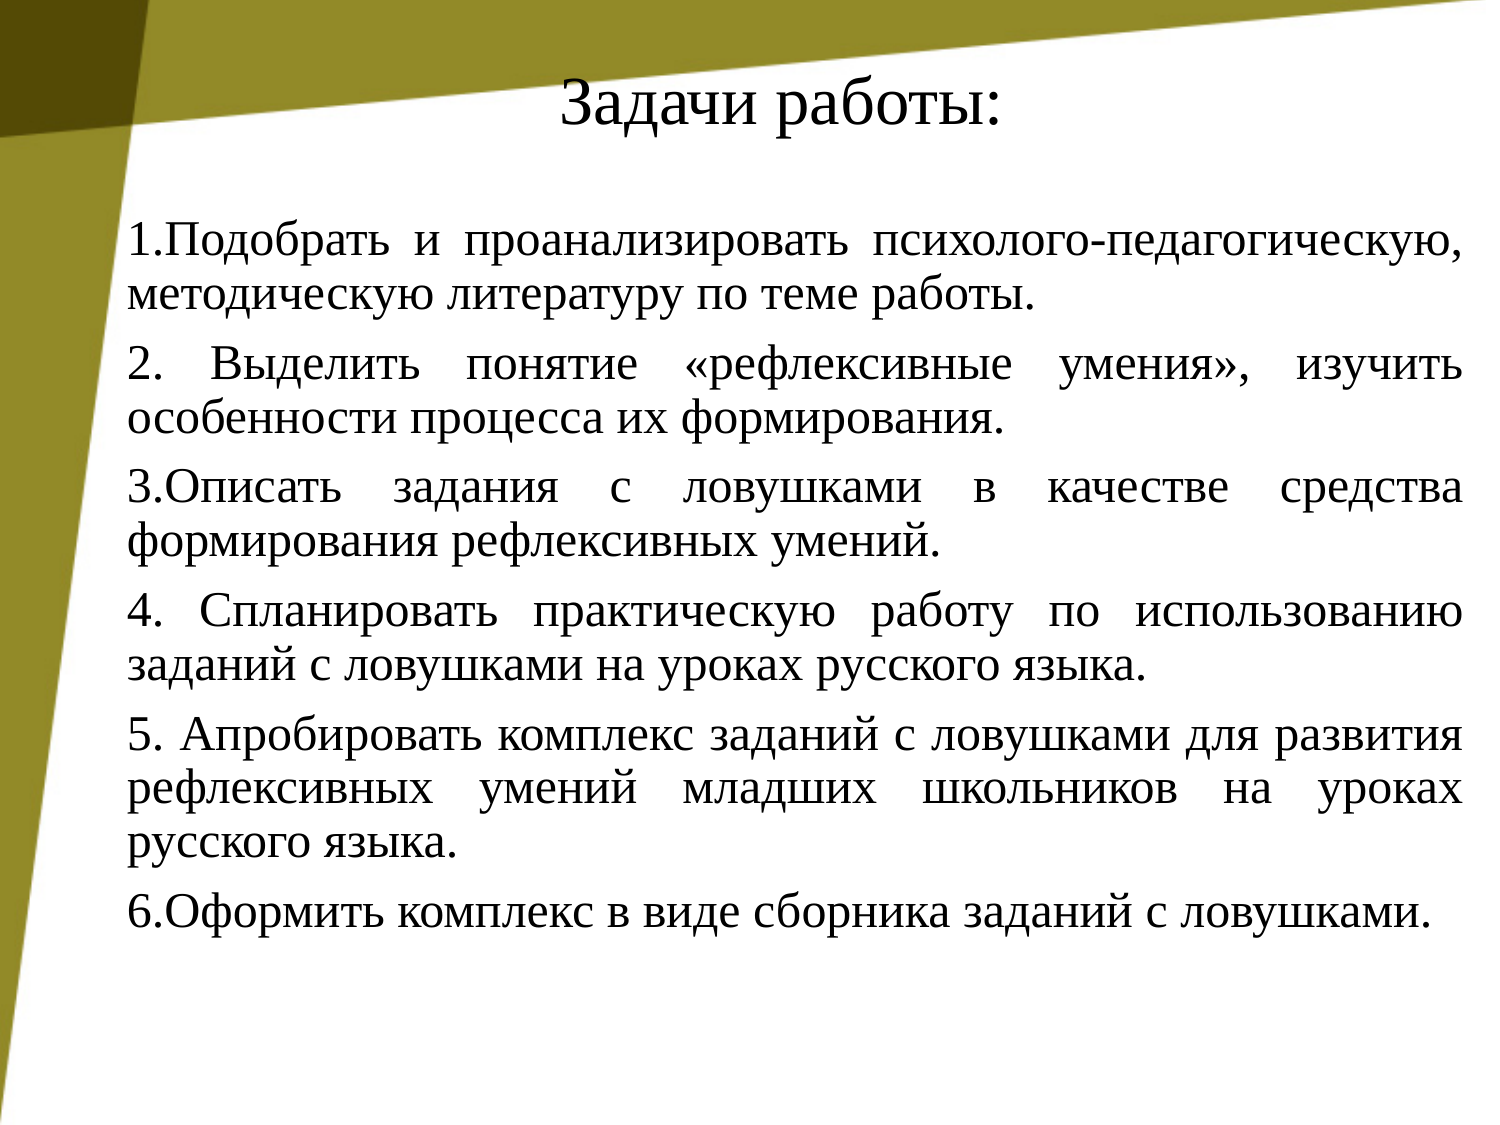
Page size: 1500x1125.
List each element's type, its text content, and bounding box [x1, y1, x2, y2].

title Задачи работы: [139, 57, 1424, 204]
picture [0, 0, 1500, 1125]
list 1.Подобрать и проанализировать психолого-педагогическую, методическую литературу по теме работы. 2. Выделить понятие «рефлексивные умения», изучить особенности процесса их формирования. 3.Описать задания с ловушками в качестве средства формирования рефлексивных умений. 4. Спланировать практическую работу по использованию заданий с ловушками на уроках русского языка. 5. Апробировать комплекс заданий с ловушками для развития рефлексивных умений младших школьников на уроках русского языка. 6.Оформить комплекс в виде сборника заданий с ловушками. [111, 204, 1479, 1048]
